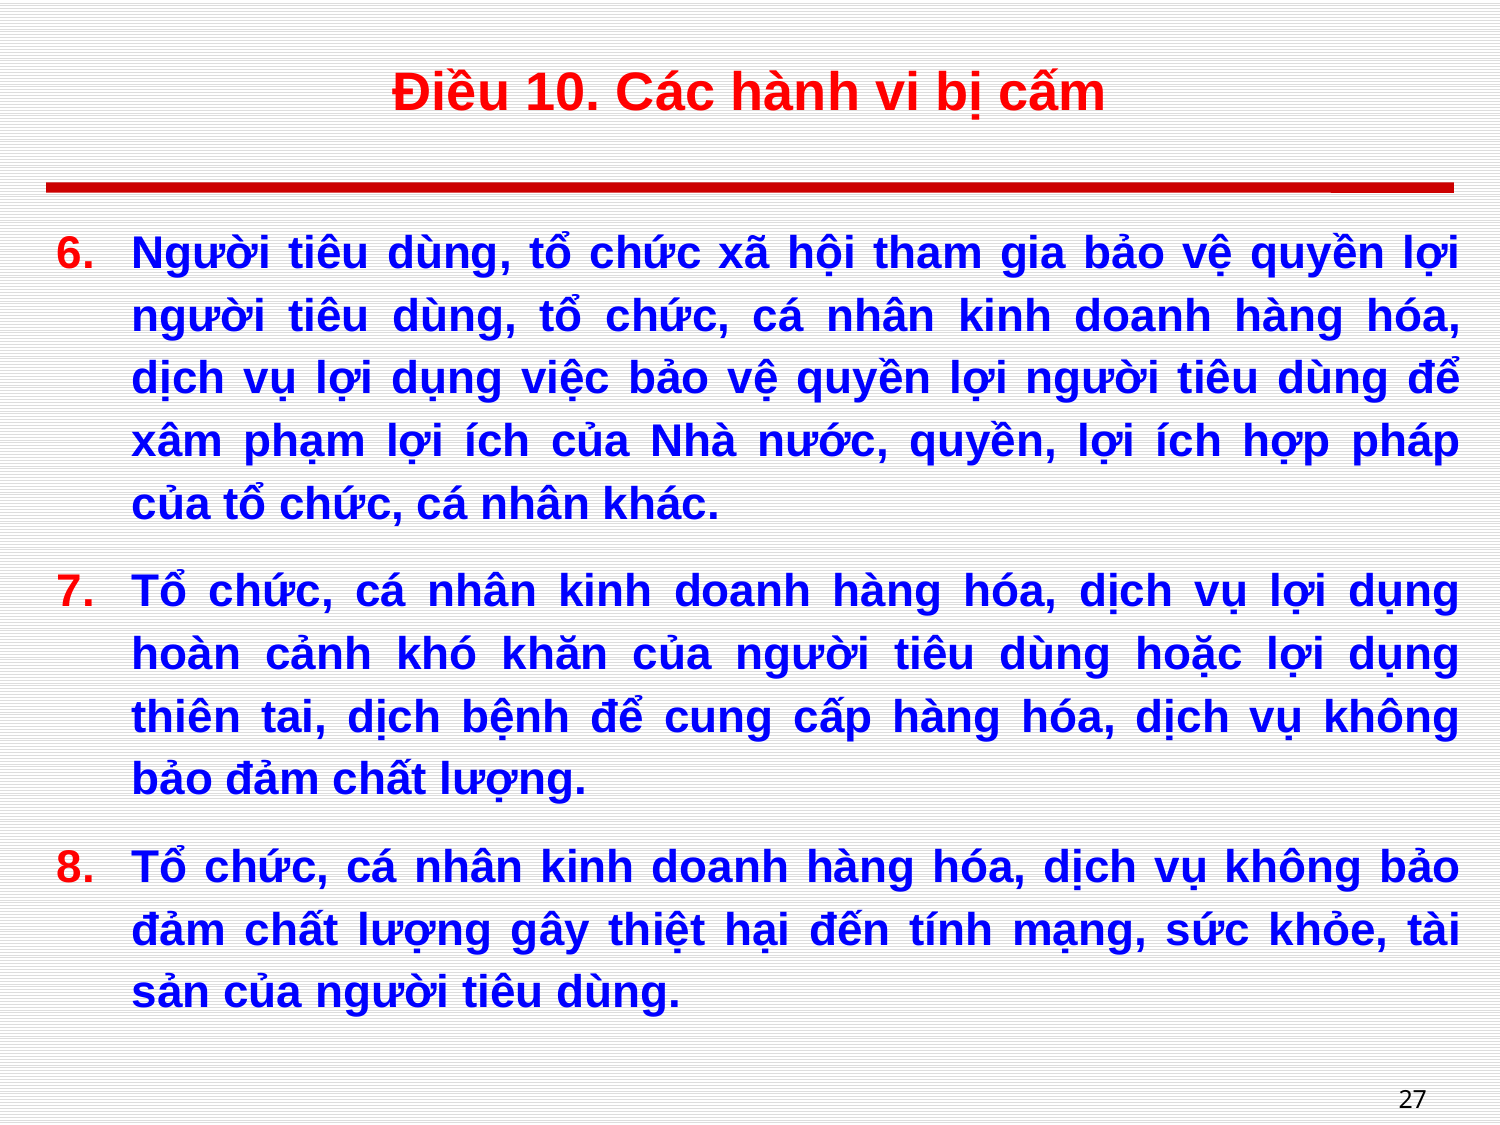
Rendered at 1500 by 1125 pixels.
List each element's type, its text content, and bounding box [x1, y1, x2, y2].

title Điều 10. Các hành vi bị cấm [38, 24, 1463, 150]
text_box Người tiêu dùng, tổ chức xã hội tham gia bảo vệ quyền lợi người tiêu dùng, tổ chức, cá nhân kinh doanh hàng hóa, dịch vụ lợi dụng việc bảo vệ quyền lợi người tiêu dùng để xâm phạm lợi ích của Nhà nước, quyền, lợi ích hợp pháp của tổ chức, cá nhân khác. Tổ chức, cá nhân kinh doanh hàng hóa, dịch vụ lợi dụng hoàn cảnh khó khăn của người tiêu dùng hoặc lợi dụng thiên tai, dịch bệnh để cung cấp hàng hóa, dịch vụ không bảo đảm chất lượng. Tổ chức, cá nhân kinh doanh hàng hóa, dịch vụ không bảo đảm chất lượng gây thiệt hại đến tính mạng, sức khỏe, tài sản của người tiêu dùng. [23, 199, 1477, 1088]
